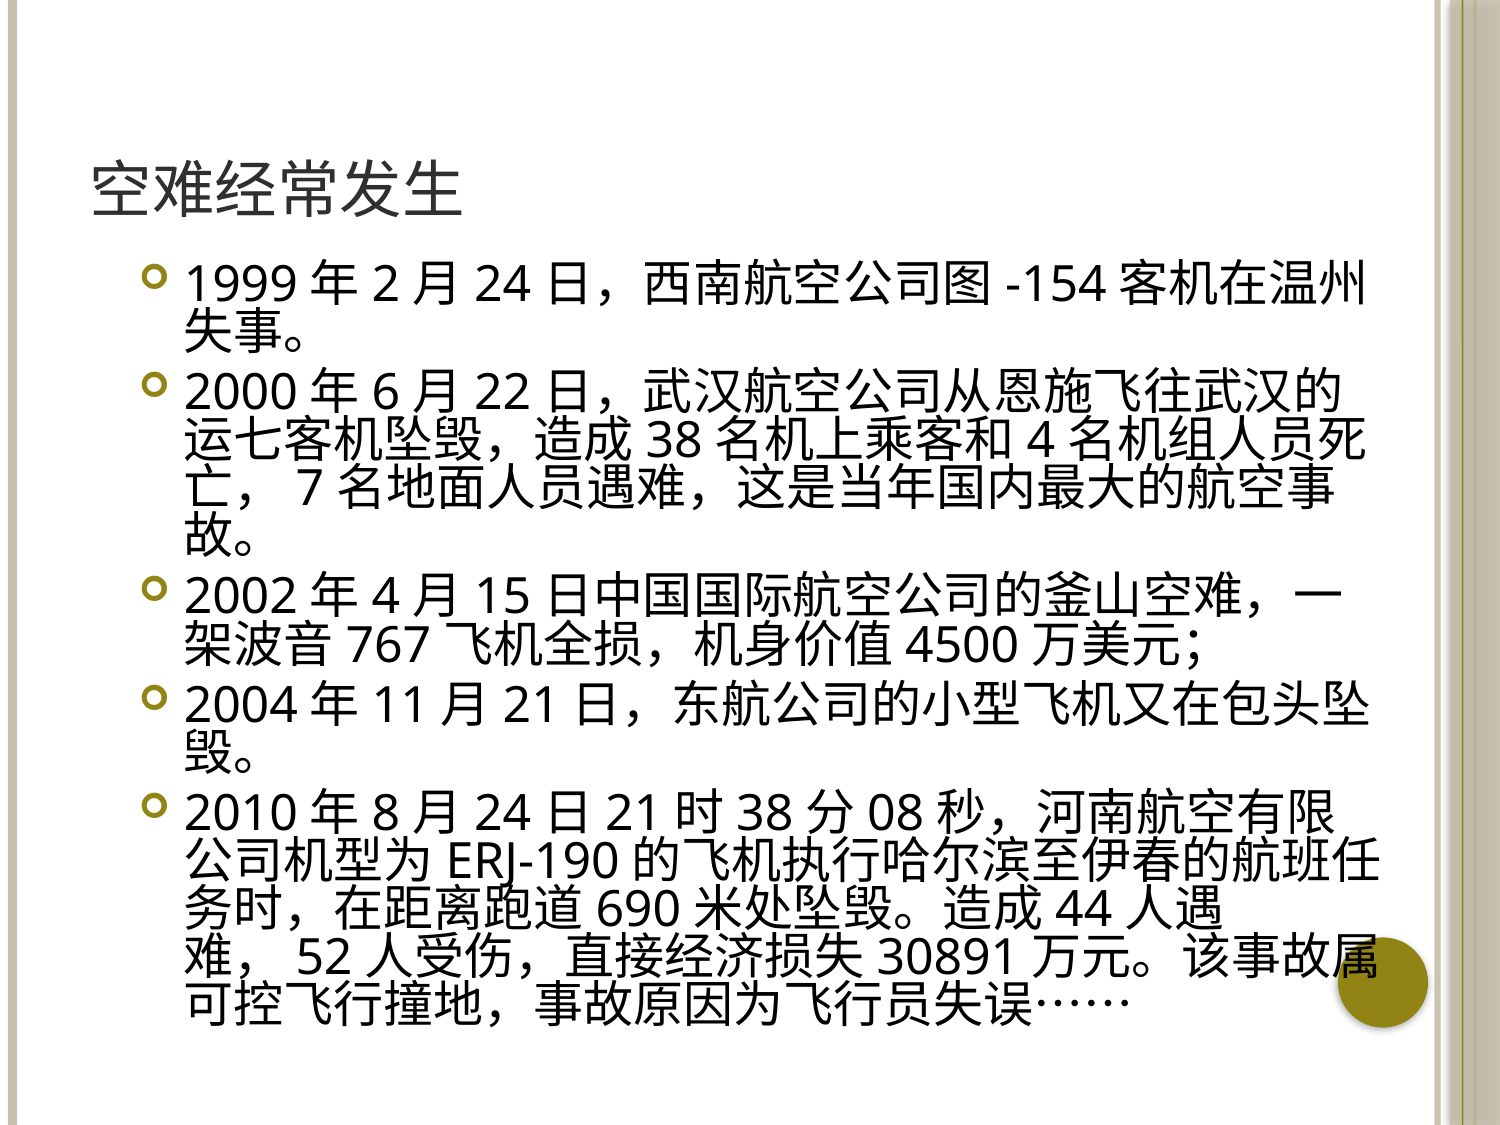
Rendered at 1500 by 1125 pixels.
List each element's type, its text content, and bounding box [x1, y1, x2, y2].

list 1999年2月24日，西南航空公司图-154客机在温州失事。 2000年6月22日，武汉航空公司从恩施飞往武汉的运七客机坠毁，造成38名机上乘客和4名机组人员死亡，7名地面人员遇难，这是当年国内最大的航空事故。 2002年4月15日中国国际航空公司的釜山空难，一架波音767飞机全损，机身价值4500万美元； 2004年11月21日，东航公司的小型飞机又在包头坠毁。 2010年8月24日21时38分08秒，河南航空有限公司机型为ERJ-190的飞机执行哈尔滨至伊春的航班任务时，在距离跑道690米处坠毁。造成44人遇难，52人受伤，直接经济损失30891万元。该事故属可控飞行撞地，事故原因为飞行员失误…… [123, 255, 1400, 1083]
title 空难经常发生 [75, 45, 1300, 233]
